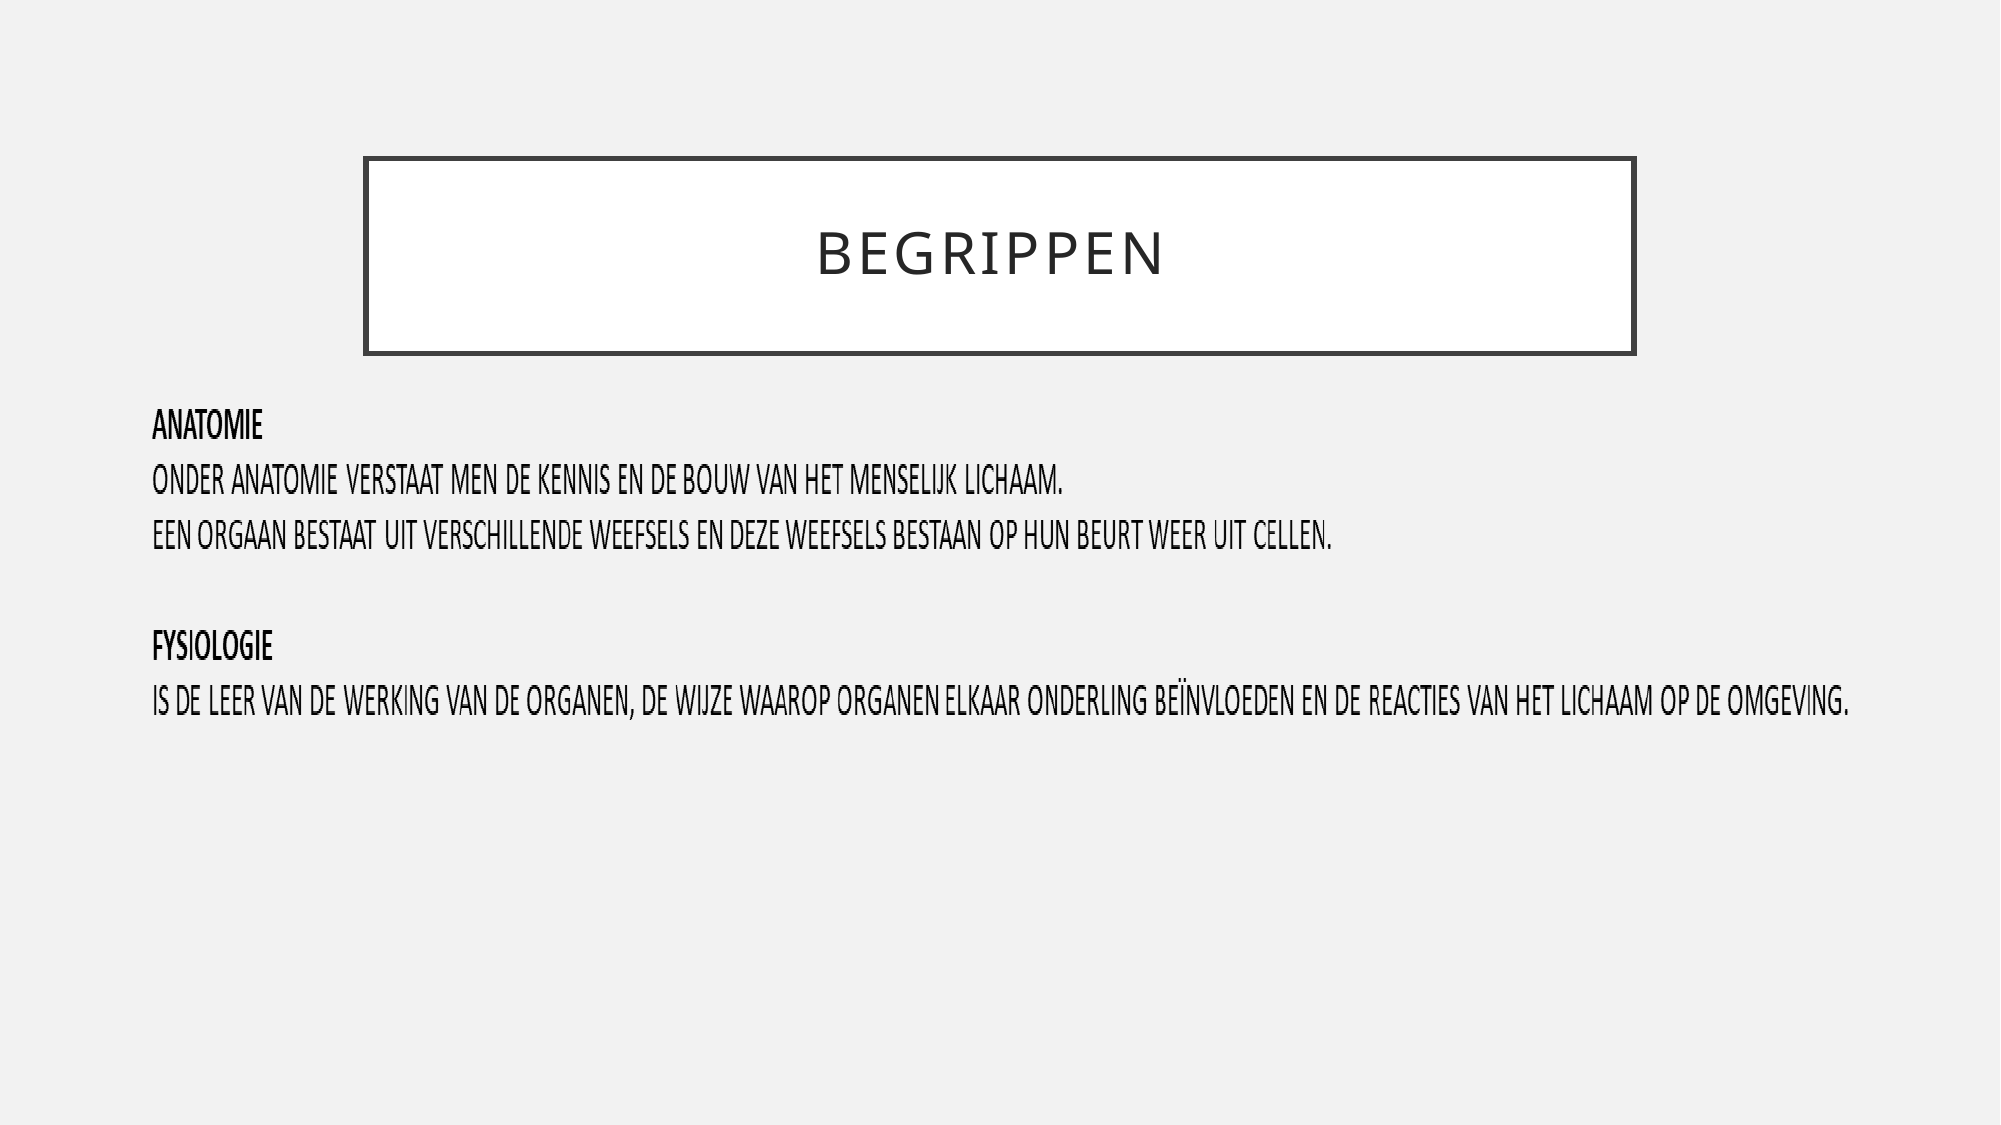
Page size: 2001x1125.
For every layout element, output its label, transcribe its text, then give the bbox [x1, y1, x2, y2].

title Begrippen [363, 156, 1637, 356]
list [137, 382, 1863, 756]
